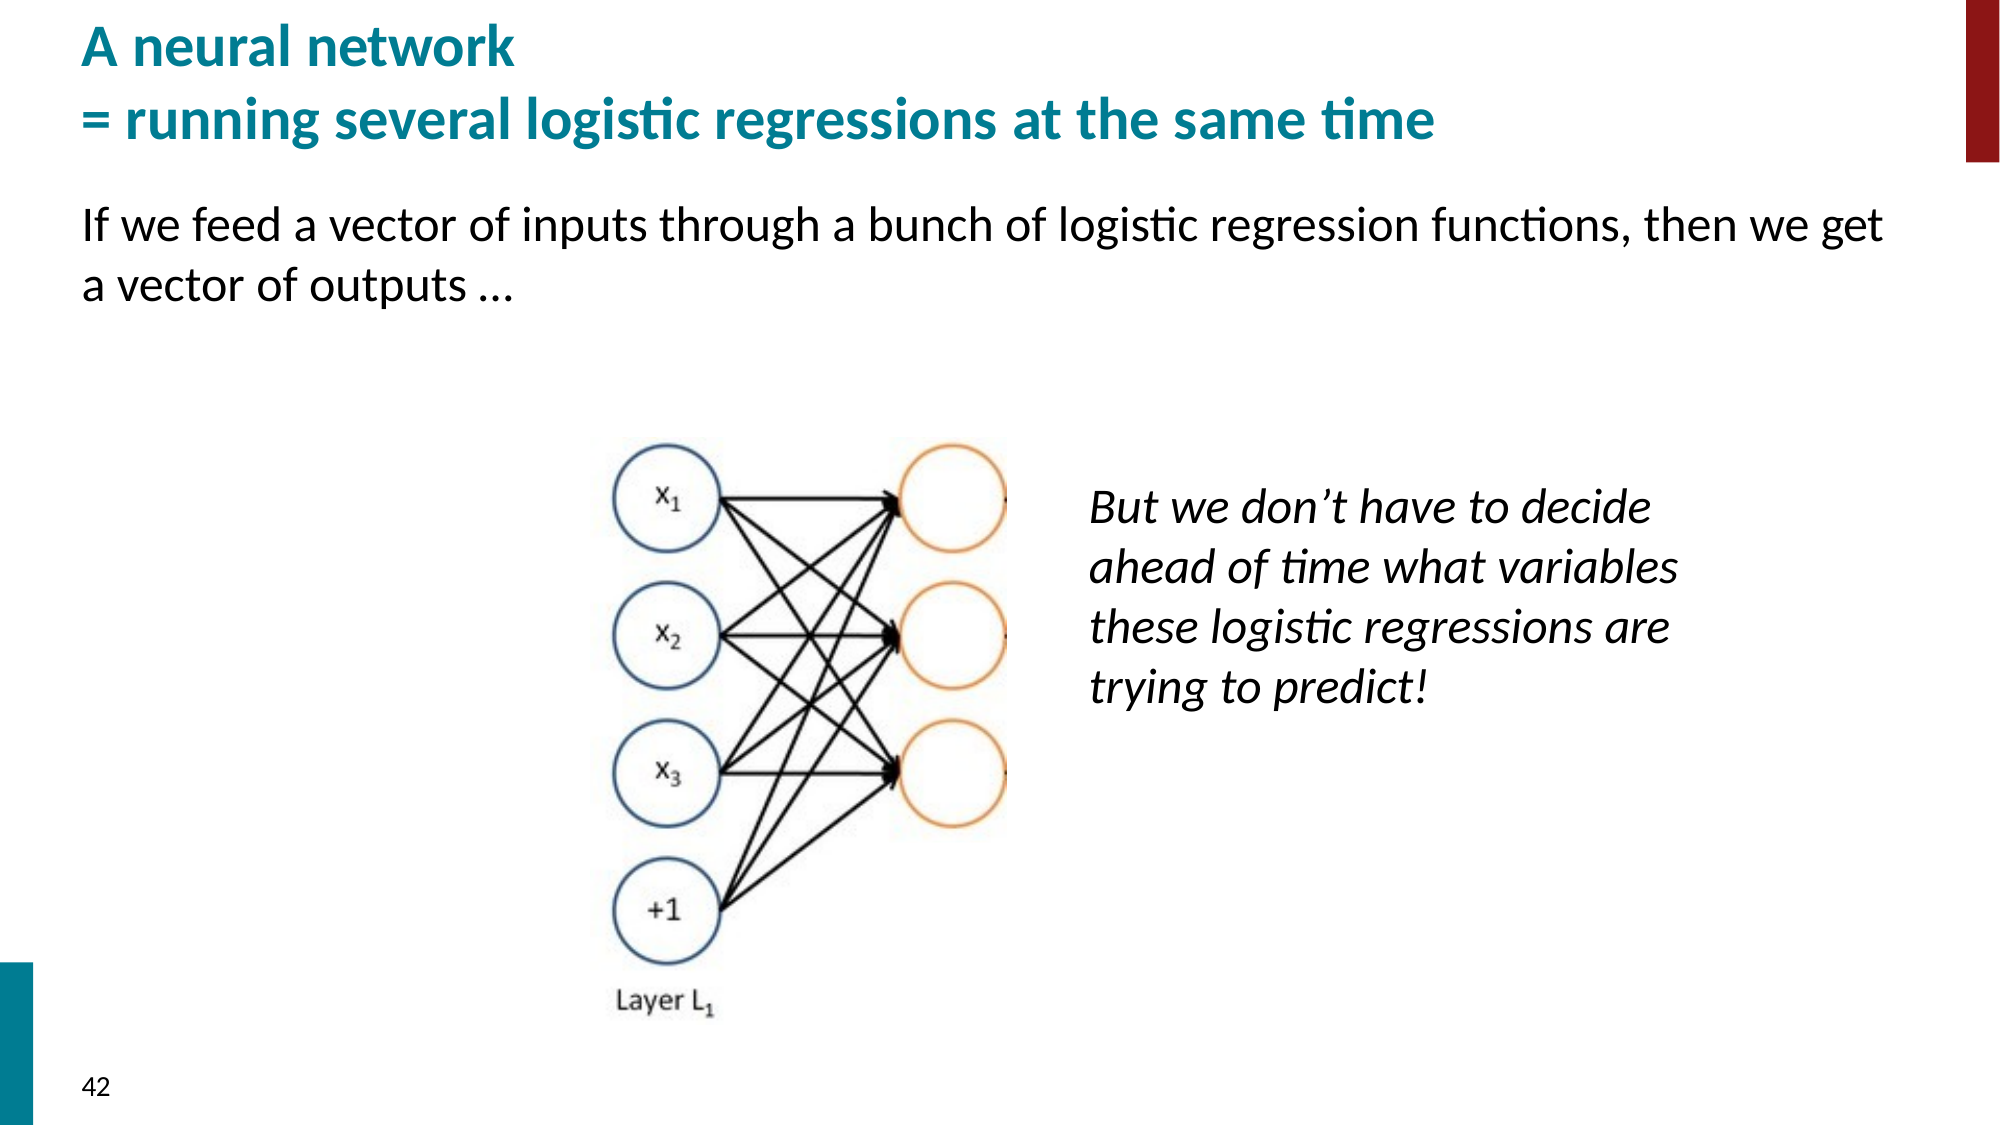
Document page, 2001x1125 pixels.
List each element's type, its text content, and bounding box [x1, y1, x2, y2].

text_box But we don’t have to decide ahead of time what variables these logistic regressions are trying to predict! [1086, 471, 1684, 713]
text_box If we feed a vector of inputs through a bunch of logistic regression functions, then we get a vector of outputs … [79, 188, 1894, 311]
title A neural network = running several logistic regressions at the same time [79, 4, 1921, 194]
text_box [590, 437, 1075, 1066]
slide_number 39 [75, 1067, 120, 1125]
